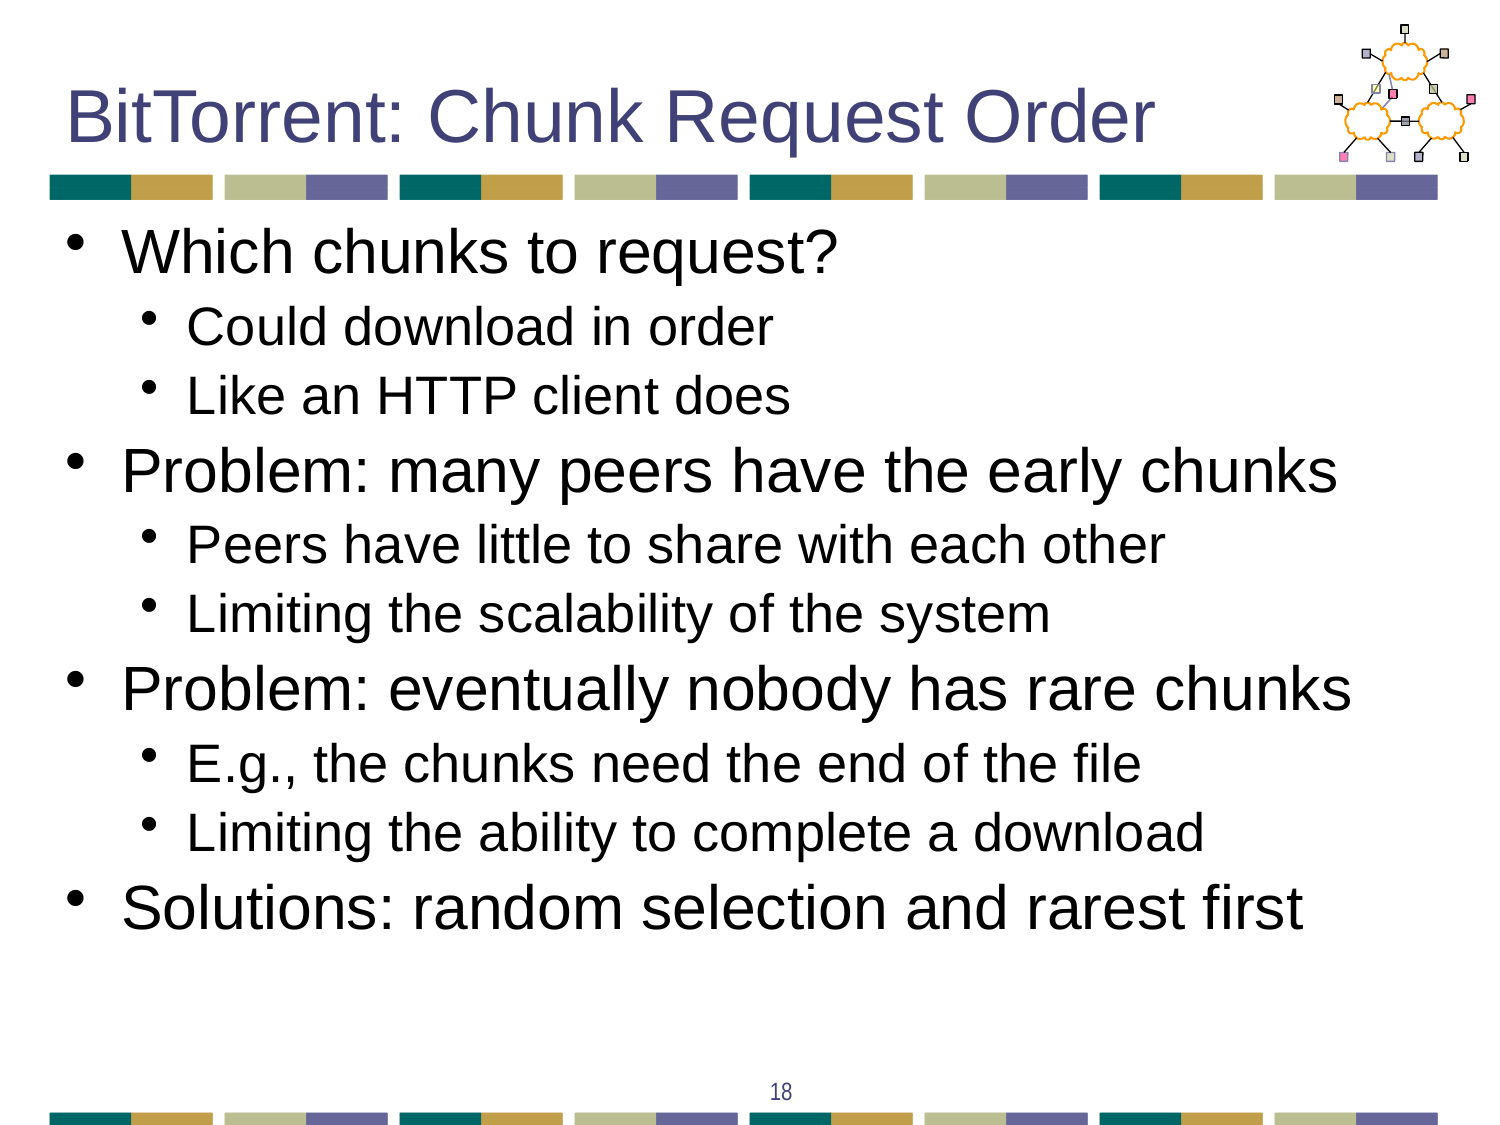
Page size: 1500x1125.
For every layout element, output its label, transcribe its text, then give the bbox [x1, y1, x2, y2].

title BitTorrent: Chunk Request Order [50, 62, 1438, 163]
slide_number 18 [624, 1037, 938, 1113]
list Which chunks to request? Could download in order Like an HTTP client does Problem: many peers have the early chunks Peers have little to share with each other Limiting the scalability of the system Problem: eventually nobody has rare chunks E.g., the chunks need the end of the file Limiting the ability to complete a download Solutions: random selection and rarest first [50, 212, 1438, 1050]
